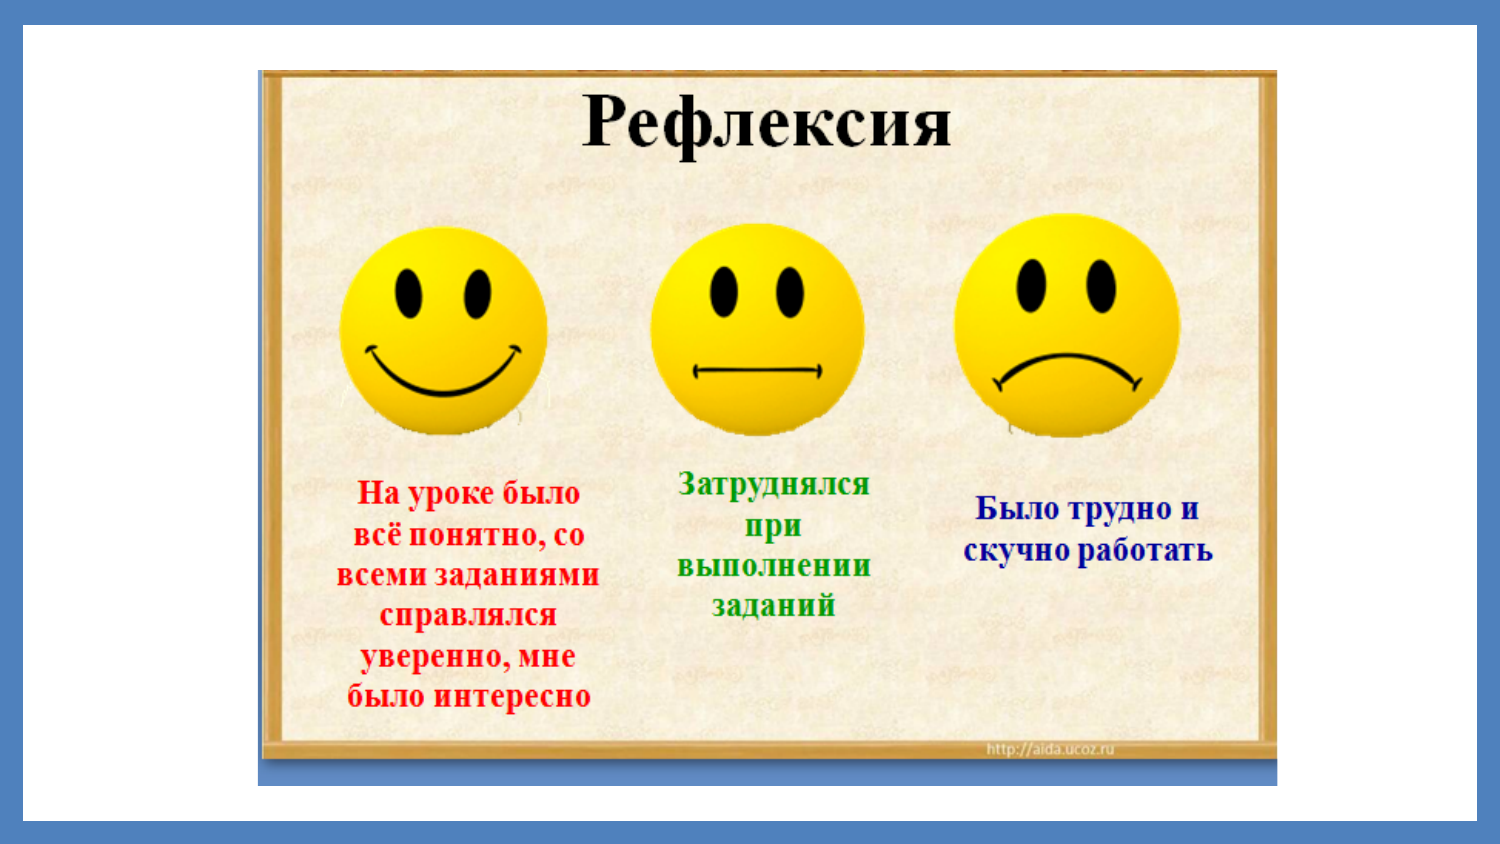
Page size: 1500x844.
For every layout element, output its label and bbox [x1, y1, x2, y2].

picture [257, 70, 1278, 786]
